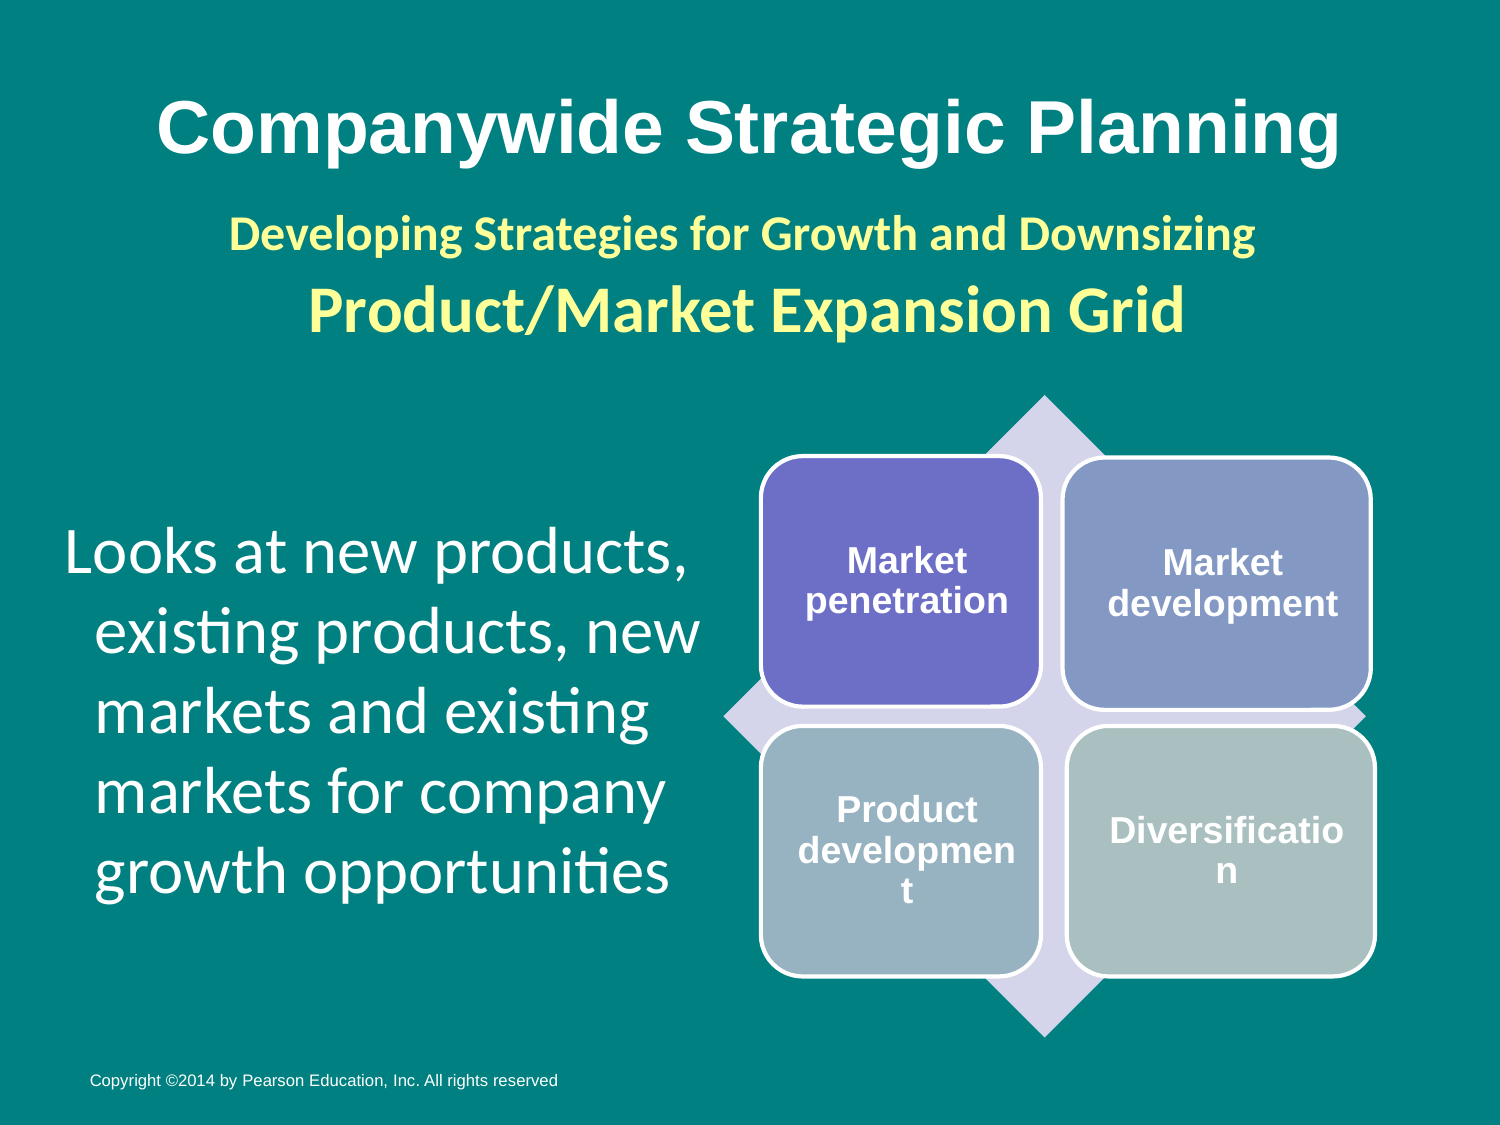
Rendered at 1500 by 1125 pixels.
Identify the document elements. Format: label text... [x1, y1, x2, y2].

title Companywide Strategic Planning [112, 37, 1388, 199]
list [723, 394, 1399, 1038]
text_box Looks at new products, existing products, new markets and existing markets for company growth opportunities [49, 499, 718, 915]
list Developing Strategies for Growth and Downsizing Product/Market Expansion Grid [60, 199, 1436, 263]
text_box Copyright ©2014 by Pearson Education, Inc. All rights reserved [74, 1062, 825, 1098]
